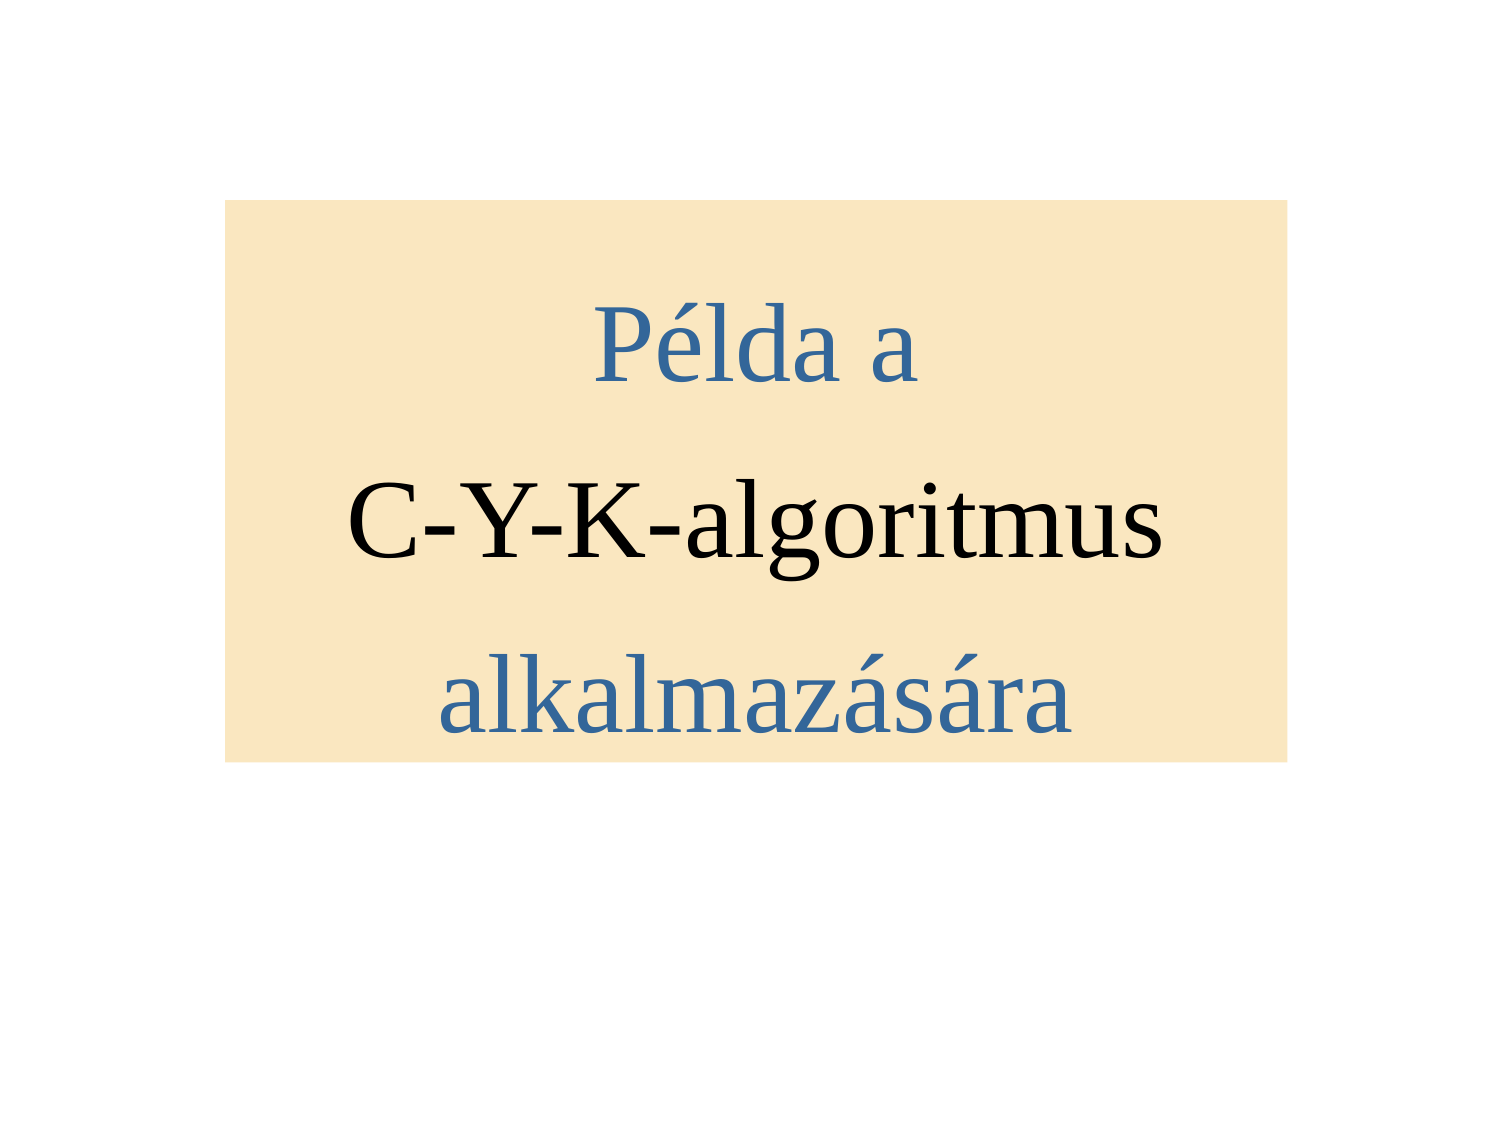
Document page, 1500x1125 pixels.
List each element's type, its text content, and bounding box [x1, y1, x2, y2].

title Példa a C-Y-K-algoritmus alkalmazására [225, 200, 1288, 763]
